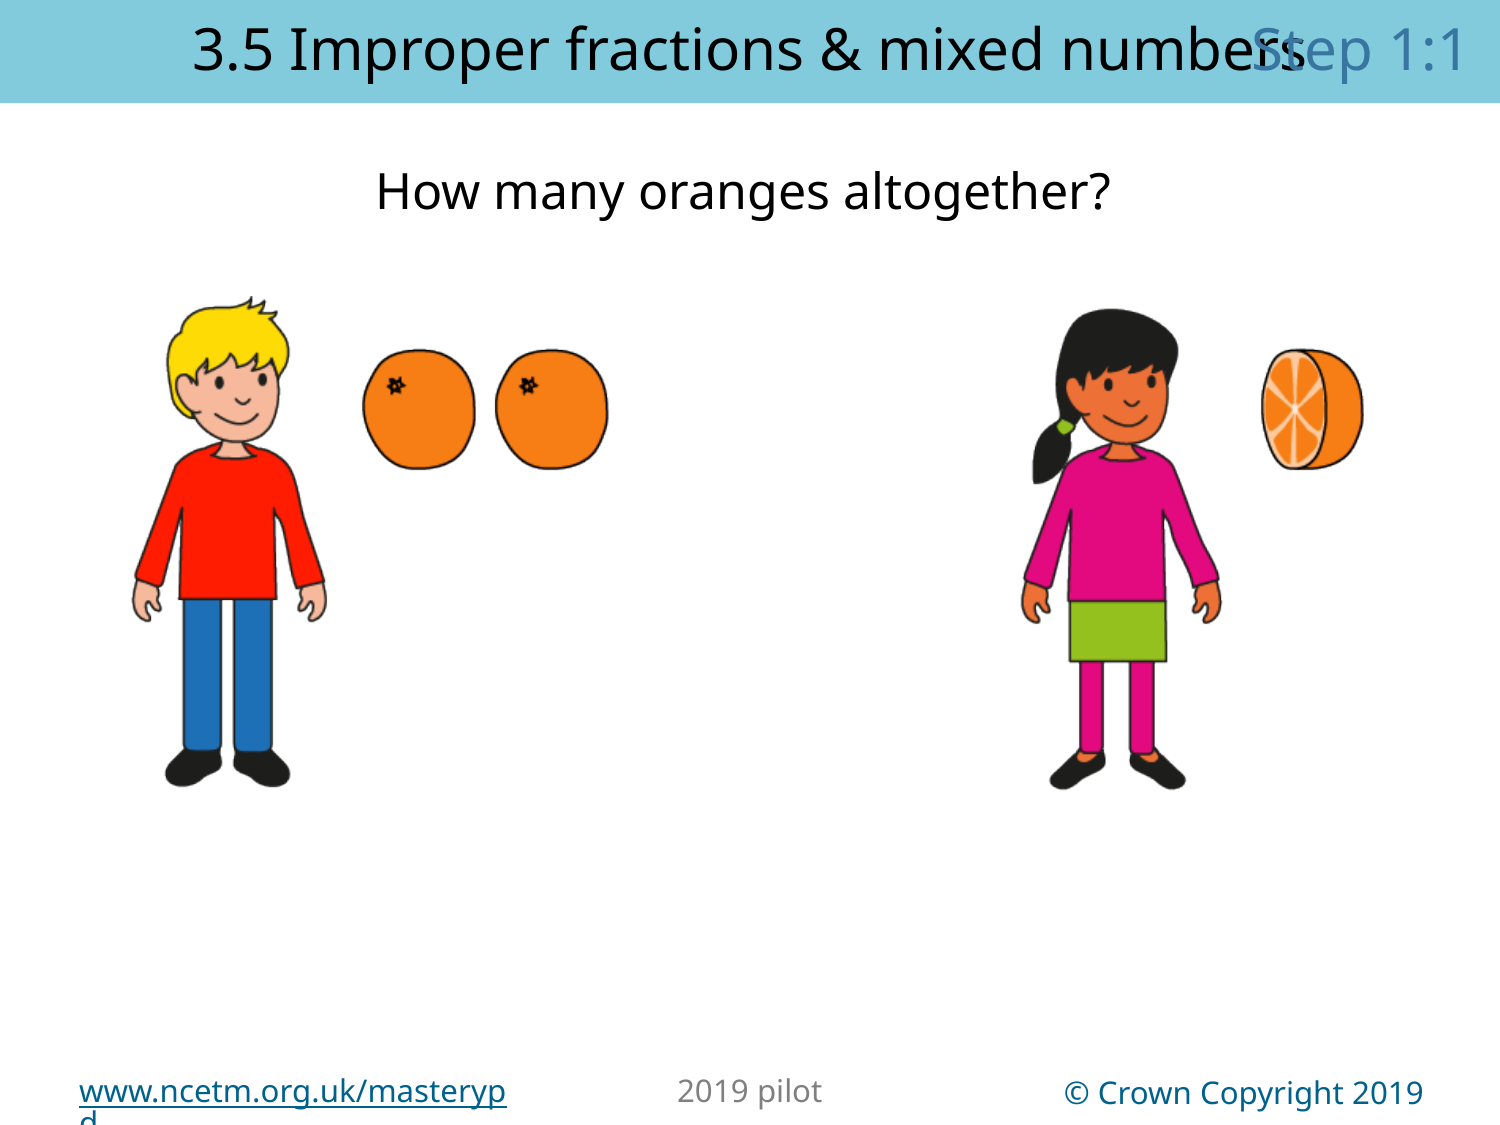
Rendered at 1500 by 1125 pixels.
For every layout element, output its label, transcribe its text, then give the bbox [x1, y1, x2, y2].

text_box How many oranges altogether? [45, 152, 1455, 228]
picture [101, 296, 1399, 829]
list Step 1:1 [0, 0, 1500, 104]
